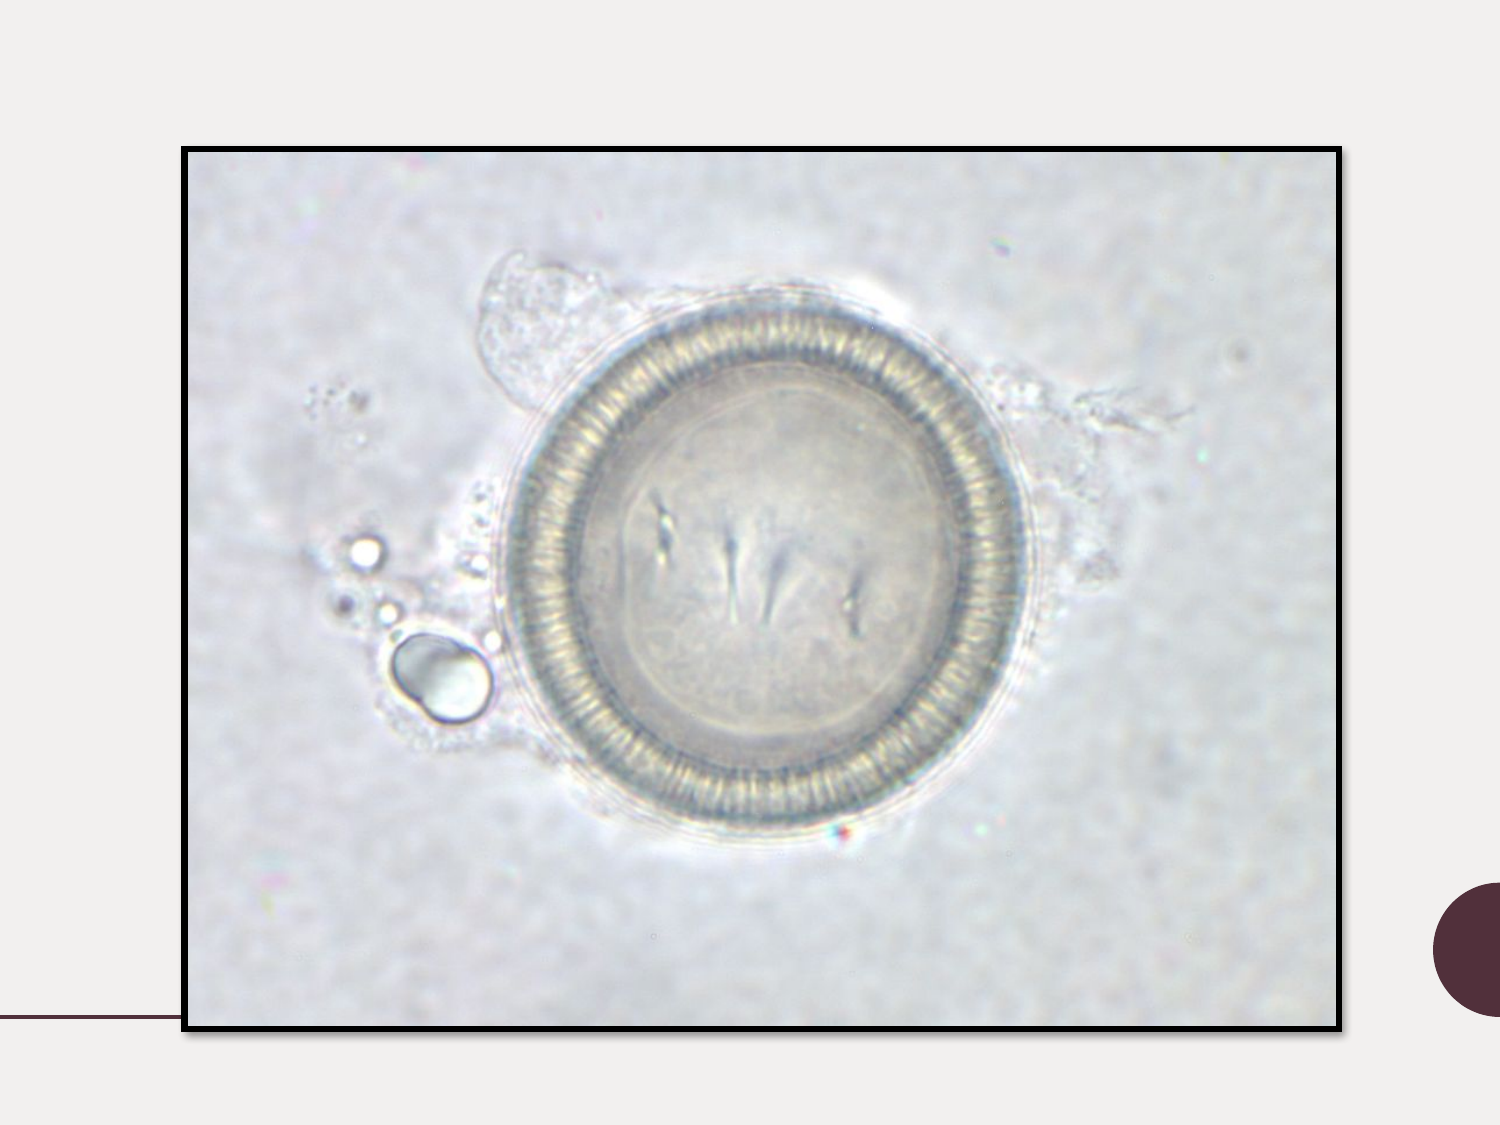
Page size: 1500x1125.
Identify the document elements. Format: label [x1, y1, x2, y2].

list [187, 152, 1336, 1027]
